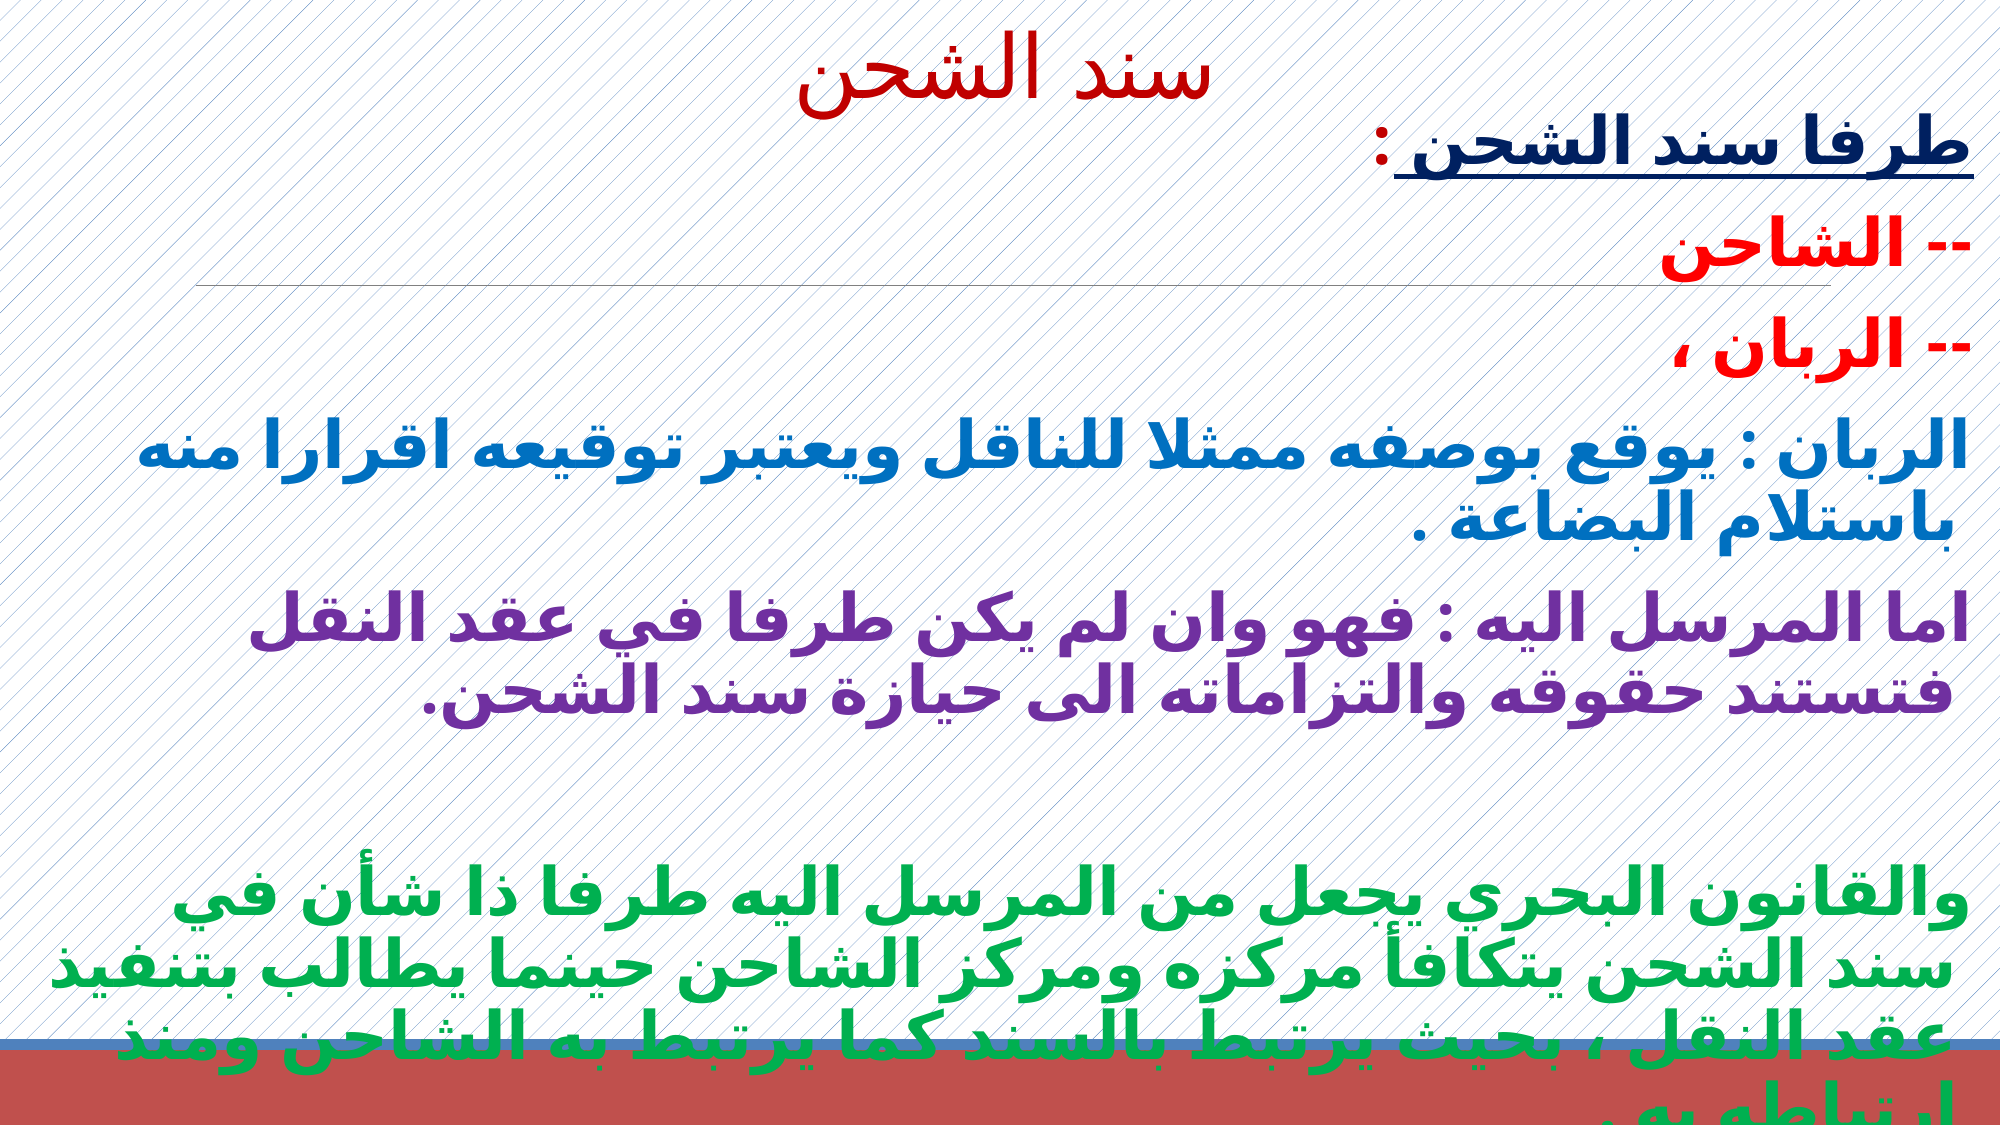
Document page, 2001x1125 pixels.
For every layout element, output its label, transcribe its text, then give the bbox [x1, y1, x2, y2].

title سند الشحن [180, 17, 1830, 99]
list طرفا سند الشحن : -- الشاحن -- الربان ، الربان : يوقع بوصفه ممثلا للناقل ويعتبر توقيعه اقرارا منه باستلام البضاعة . اما المرسل اليه : فهو وان لم يكن طرفا في عقد النقل فتستند حقوقه والتزاماته الى حيازة سند الشحن. والقانون البحري يجعل من المرسل اليه طرفا ذا شأن في سند الشحن يتكافأ مركزه ومركز الشاحن حينما يطالب بتنفيذ عقد النقل ، بحيث يرتبط بالسند كما يرتبط به الشاحن ومنذ ارتباطه به . [28, 99, 1974, 1026]
